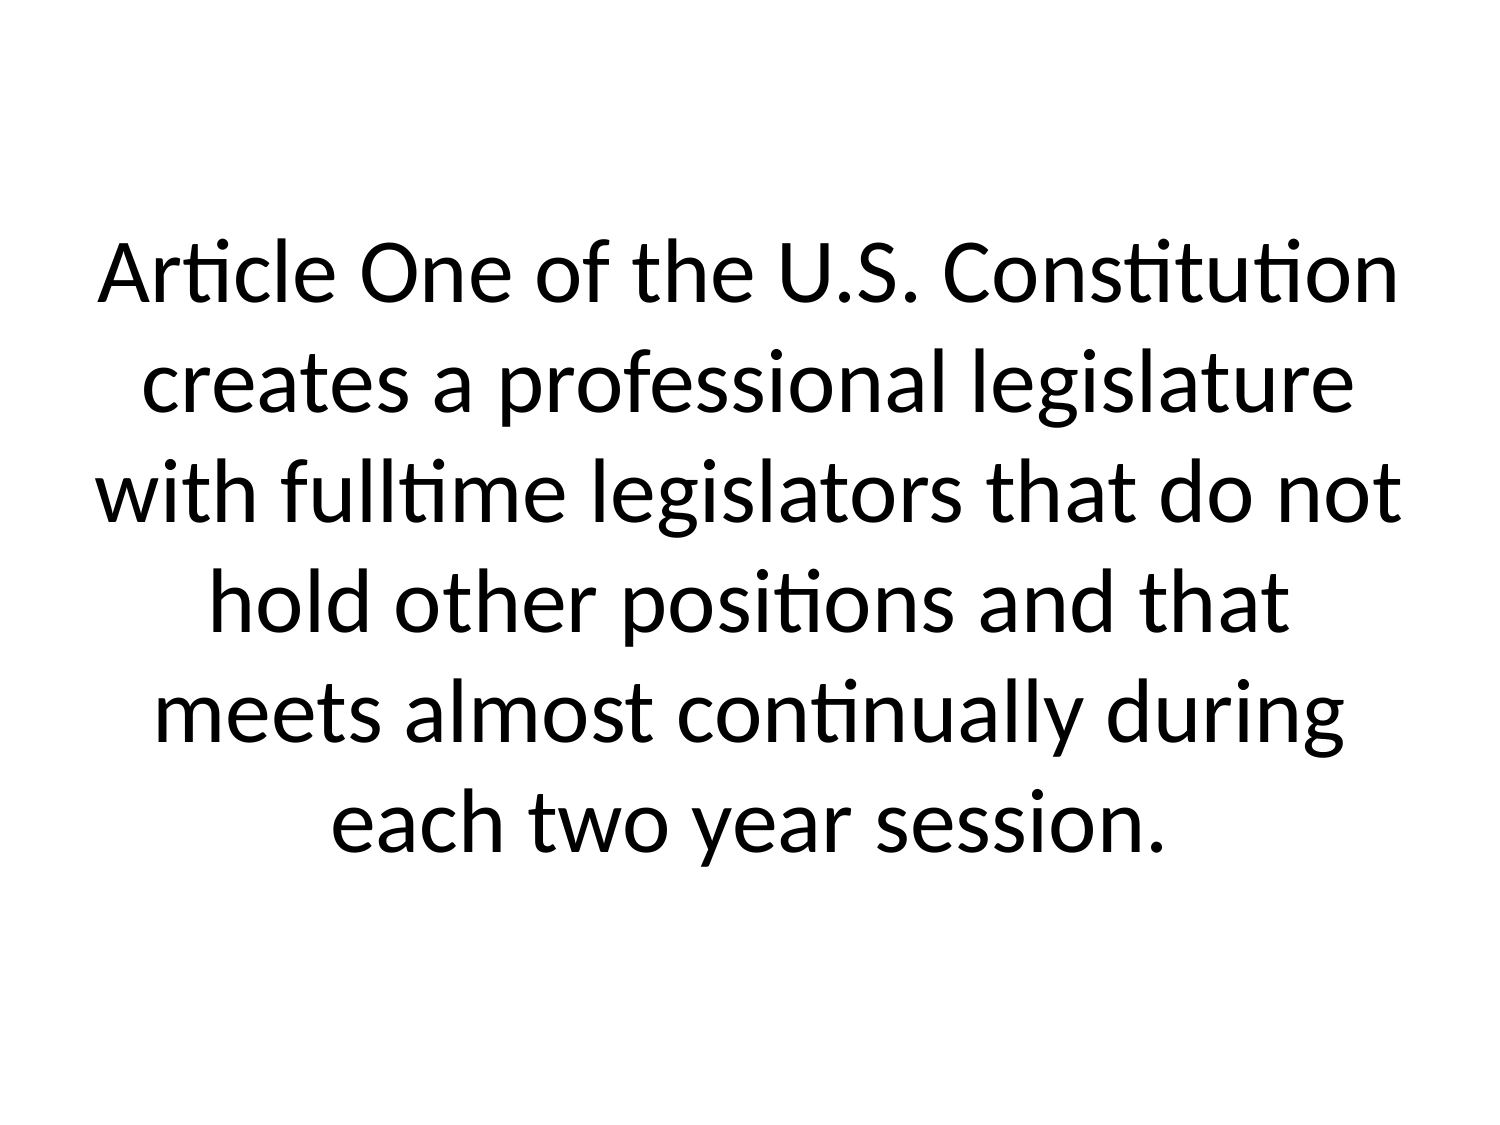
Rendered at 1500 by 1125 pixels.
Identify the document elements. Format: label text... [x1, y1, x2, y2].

title Article One of the U.S. Constitution creates a professional legislature with fulltime legislators that do not hold other positions and that meets almost continually during each two year session. [74, 44, 1426, 1038]
